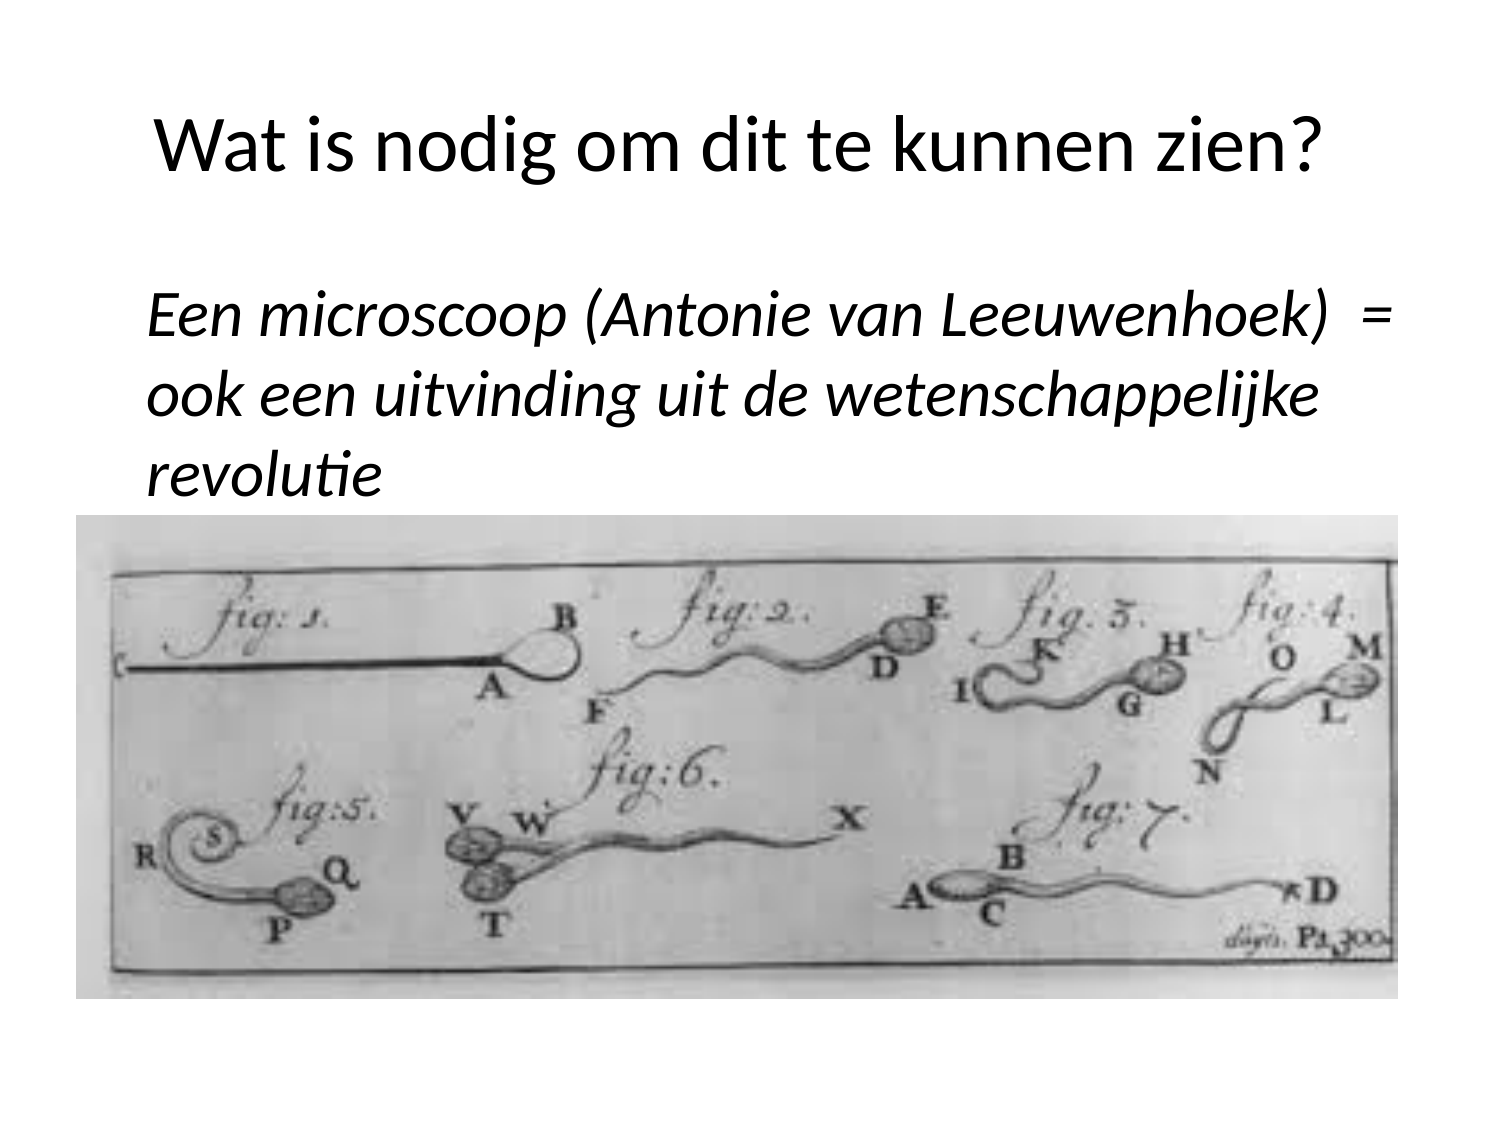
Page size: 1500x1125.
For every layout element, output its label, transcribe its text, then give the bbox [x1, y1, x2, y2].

title Wat is nodig om dit te kunnen zien? [75, 45, 1425, 233]
picture [76, 514, 1398, 1000]
list Een microscoop (Antonie van Leeuwenhoek) = ook een uitvinding uit de wetenschappelijke revolutie [75, 262, 1425, 1005]
